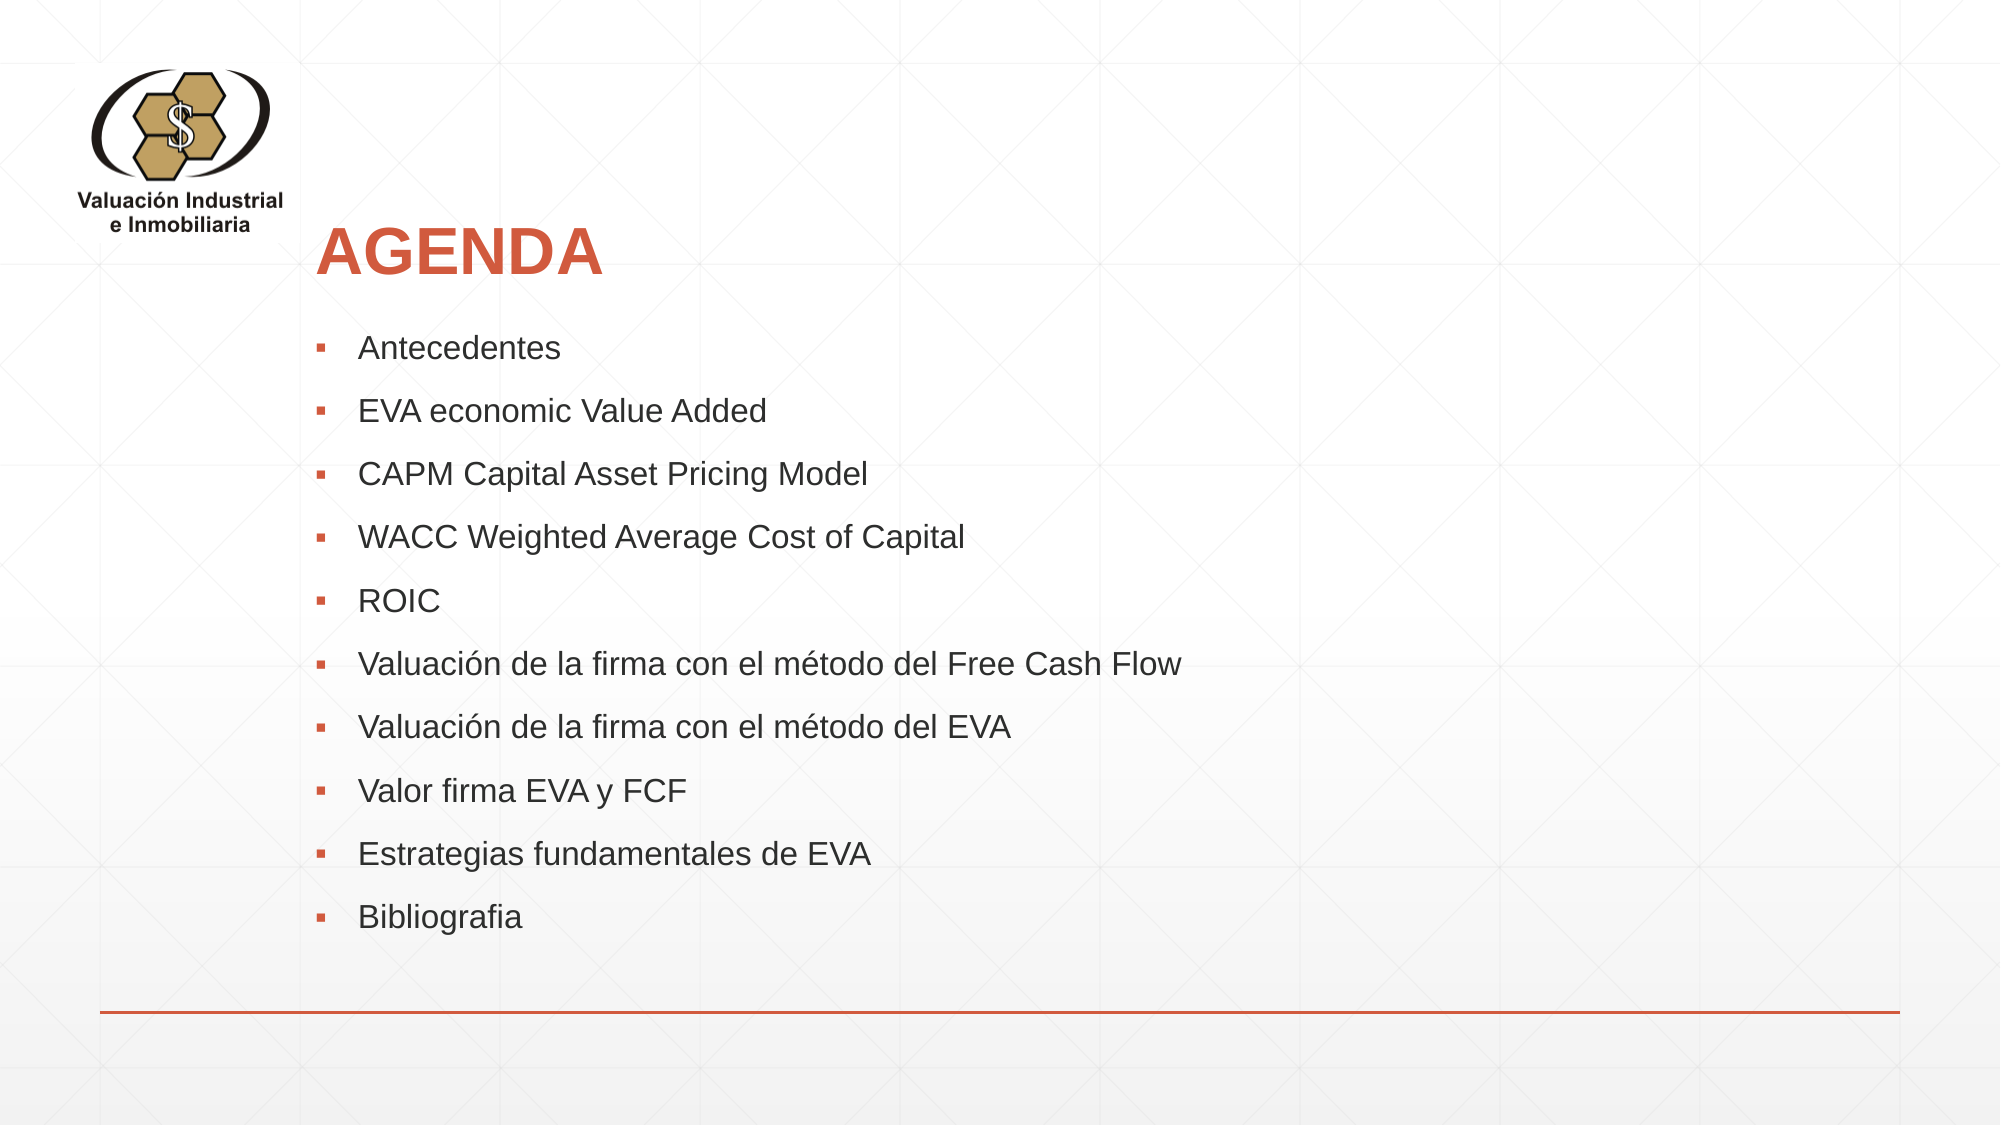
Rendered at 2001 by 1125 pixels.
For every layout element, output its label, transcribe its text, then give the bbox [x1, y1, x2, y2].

picture [74, 63, 300, 243]
list Antecedentes EVA economic Value Added CAPM Capital Asset Pricing Model WACC Weighted Average Cost of Capital ROIC Valuación de la firma con el método del Free Cash Flow Valuación de la firma con el método del EVA Valor firma EVA y FCF Estrategias fundamentales de EVA Bibliografia [300, 324, 1788, 950]
title AGENDA [300, 176, 1788, 296]
